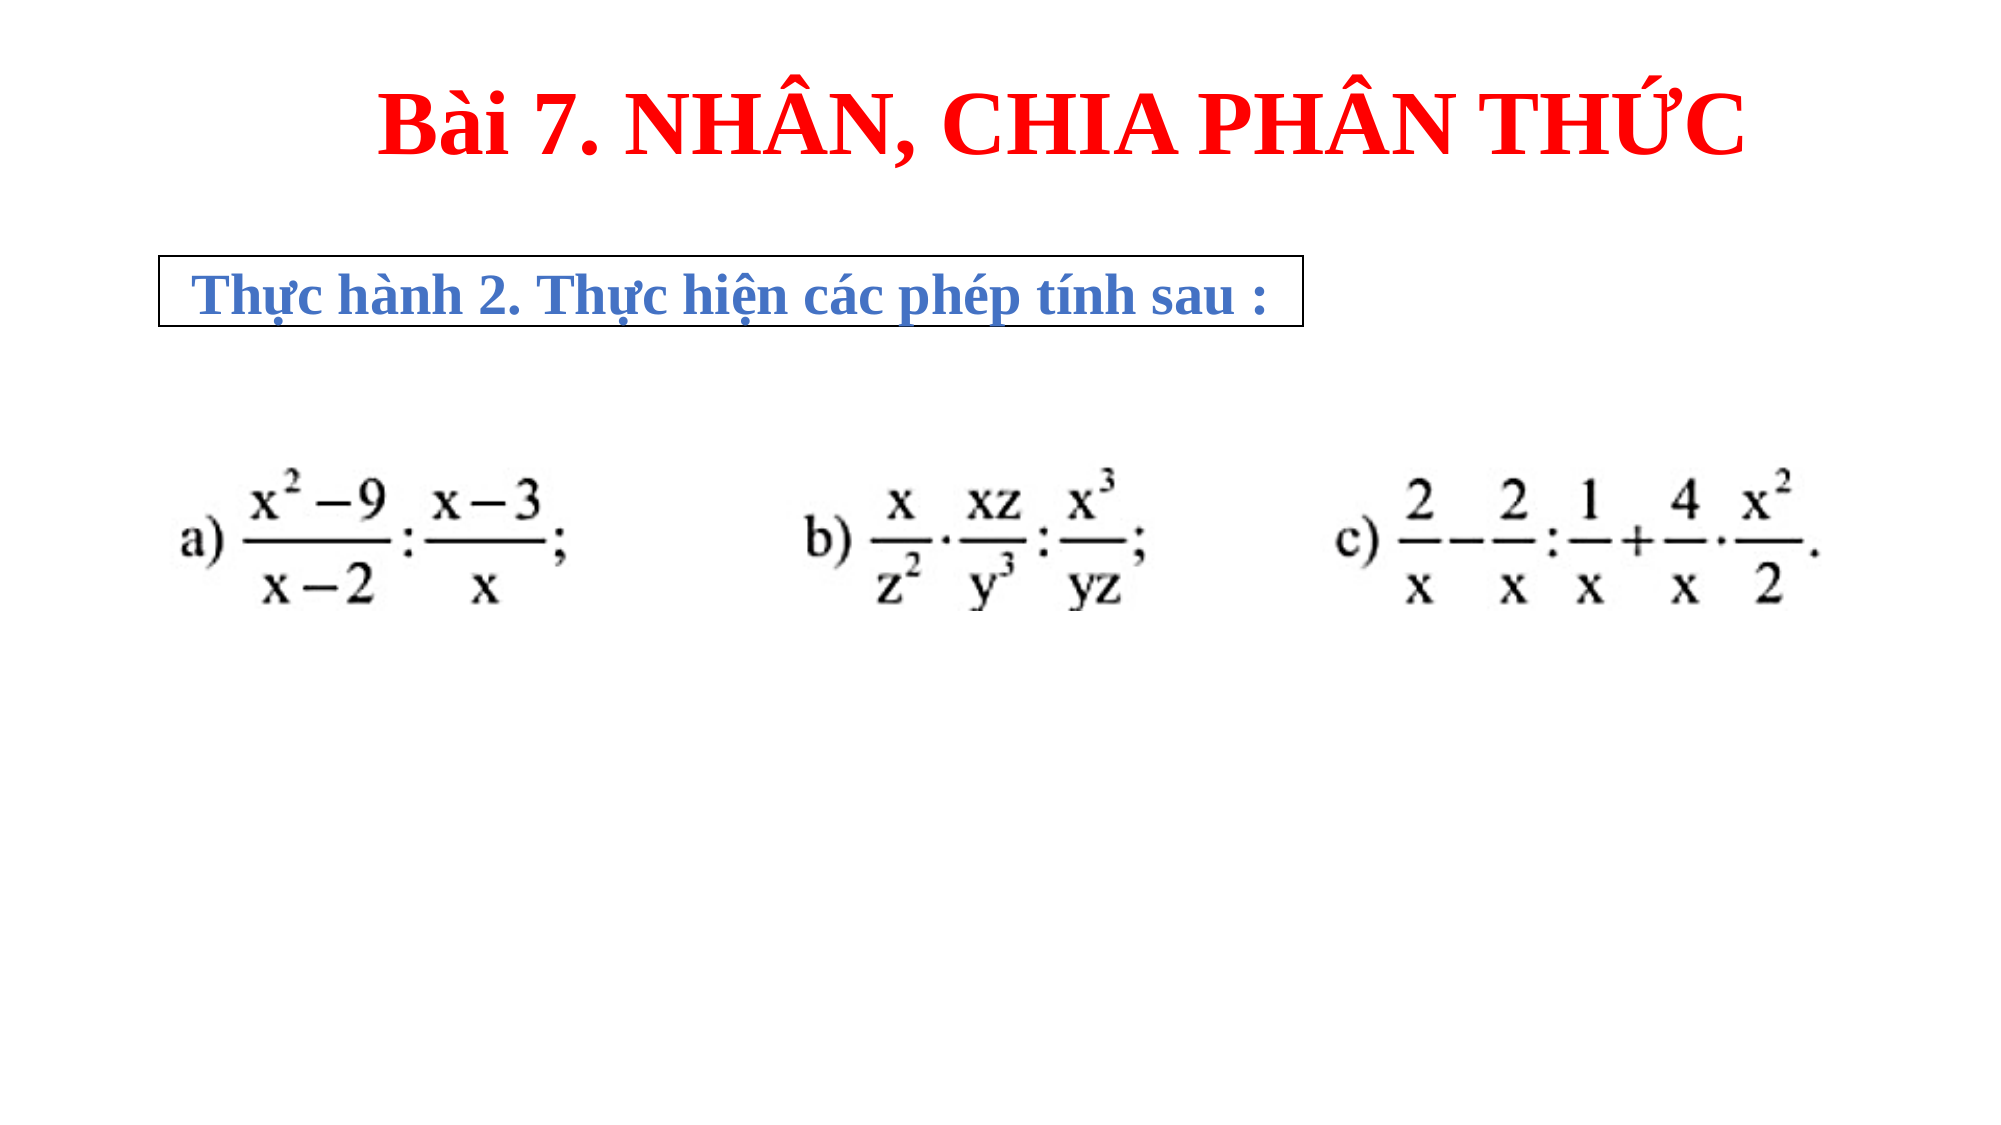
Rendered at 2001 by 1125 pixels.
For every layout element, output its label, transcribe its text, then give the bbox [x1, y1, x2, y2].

text_box Bài 7. NHÂN, CHIA PHÂN THỨC [362, 55, 1904, 180]
text_box Thực hành 2. Thực hiện các phép tính sau : [159, 255, 1303, 327]
picture [166, 460, 1834, 611]
